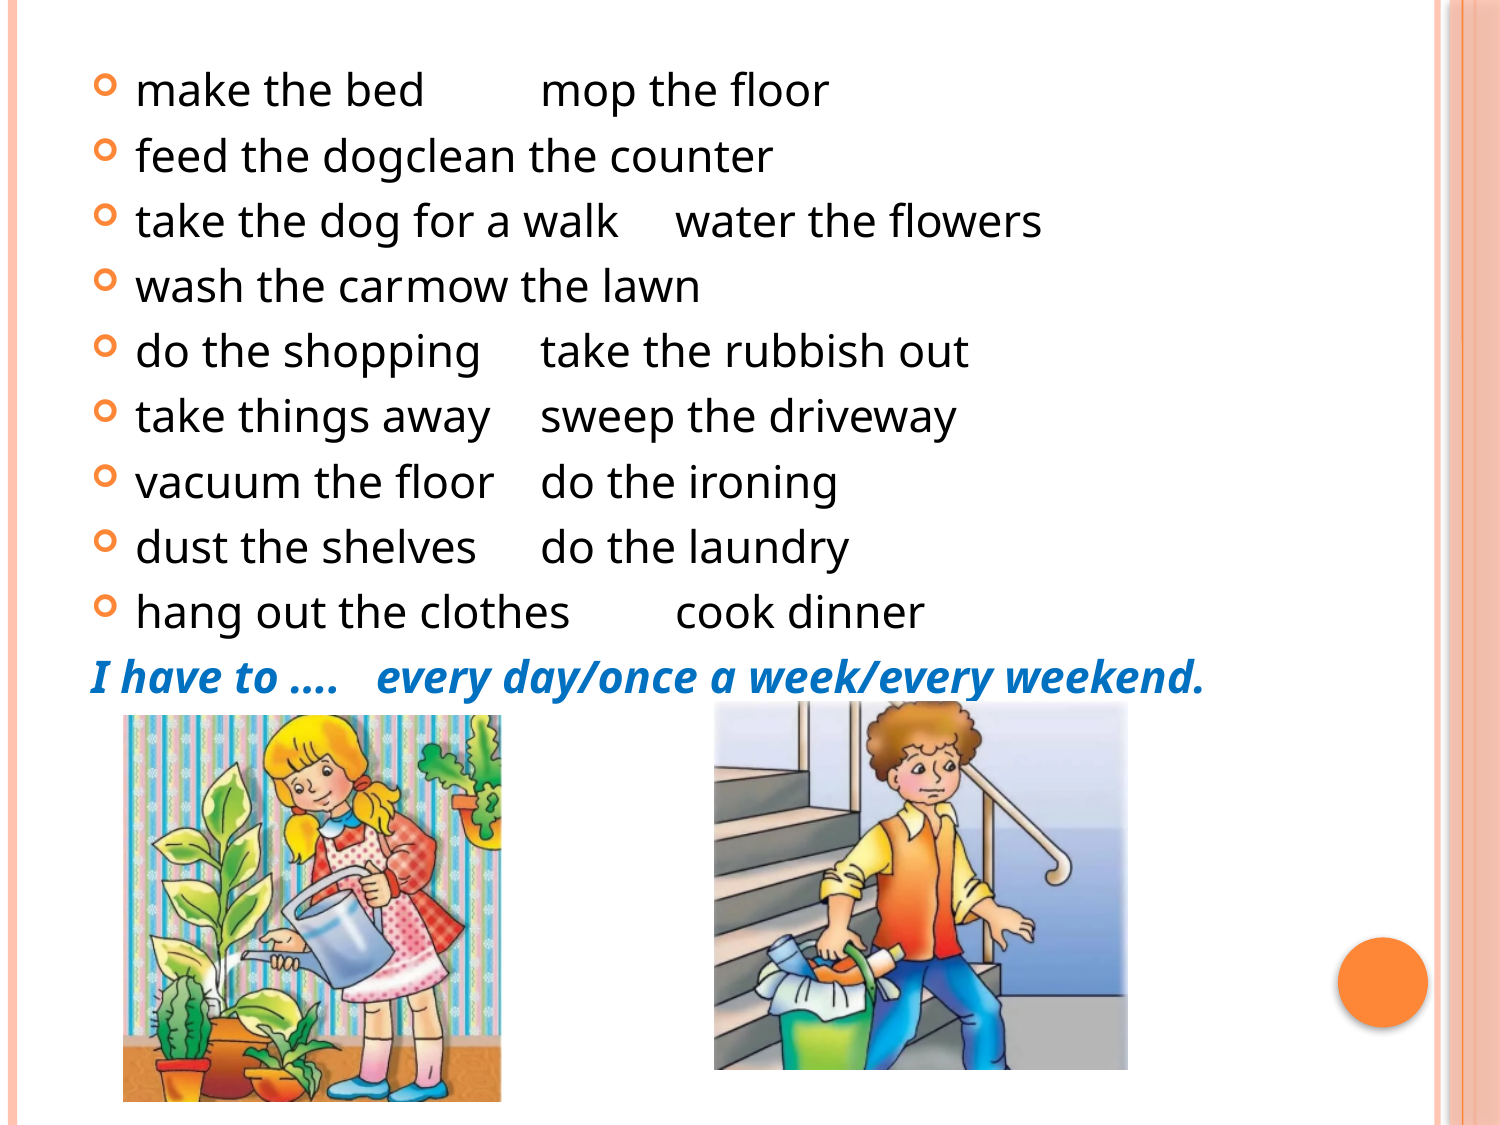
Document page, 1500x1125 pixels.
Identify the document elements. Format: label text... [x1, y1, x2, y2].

picture [714, 700, 1129, 1071]
picture [123, 715, 503, 1103]
list make the bed mop the floor feed the dog clean the counter take the dog for a walk water the flowers wash the car mow the lawn do the shopping take the rubbish out take things away sweep the driveway vacuum the floor do the ironing dust the shelves do the laundry hang out the clothes cook dinner I have to …. every day/once a week/every weekend. [76, 54, 1378, 716]
